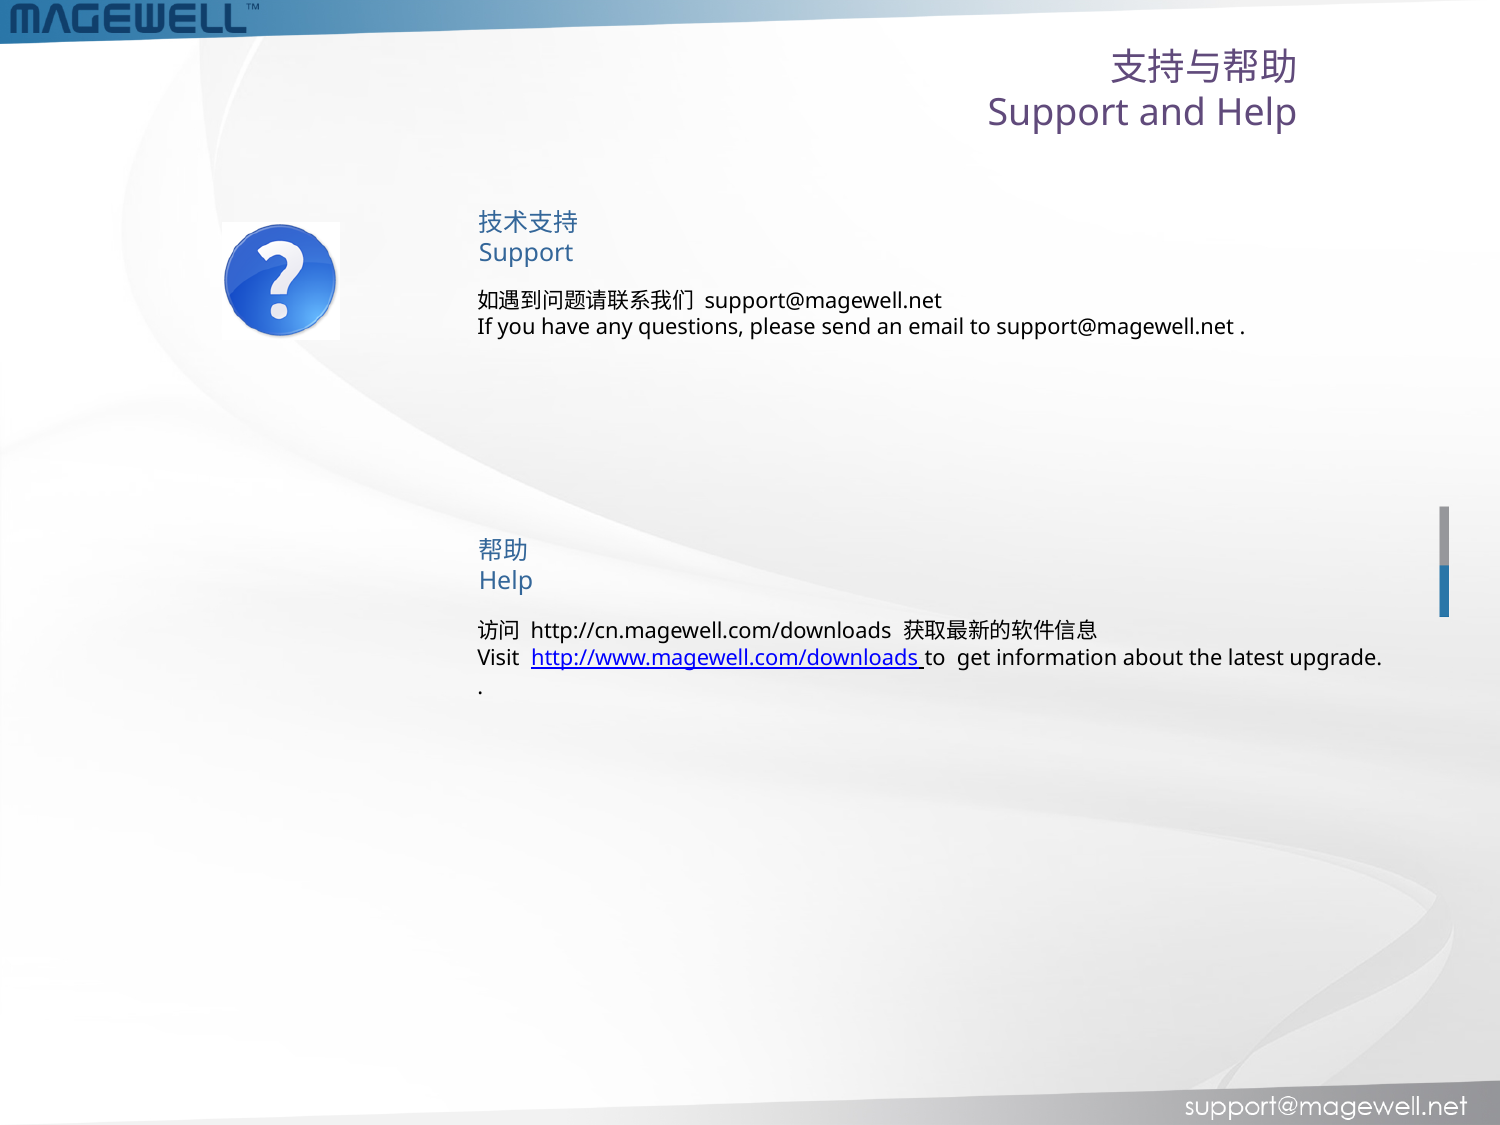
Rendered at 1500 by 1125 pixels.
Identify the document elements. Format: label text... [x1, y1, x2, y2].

text_box 帮助 Help [464, 527, 1414, 602]
picture [0, 0, 1500, 1125]
text_box 技术支持 Support [464, 199, 1414, 274]
text_box 支持与帮助 Support and Help [503, 35, 1313, 140]
text_box 访问 http://cn.magewell.com/downloads 获取最新的软件信息 Visit http://www.magewell.com/downloads to get information about the latest upgrade. . [462, 609, 1475, 707]
text_box 如遇到问题请联系我们 support@magewell.net If you have any questions, please send an email to support@magewell.net . [462, 278, 1330, 347]
